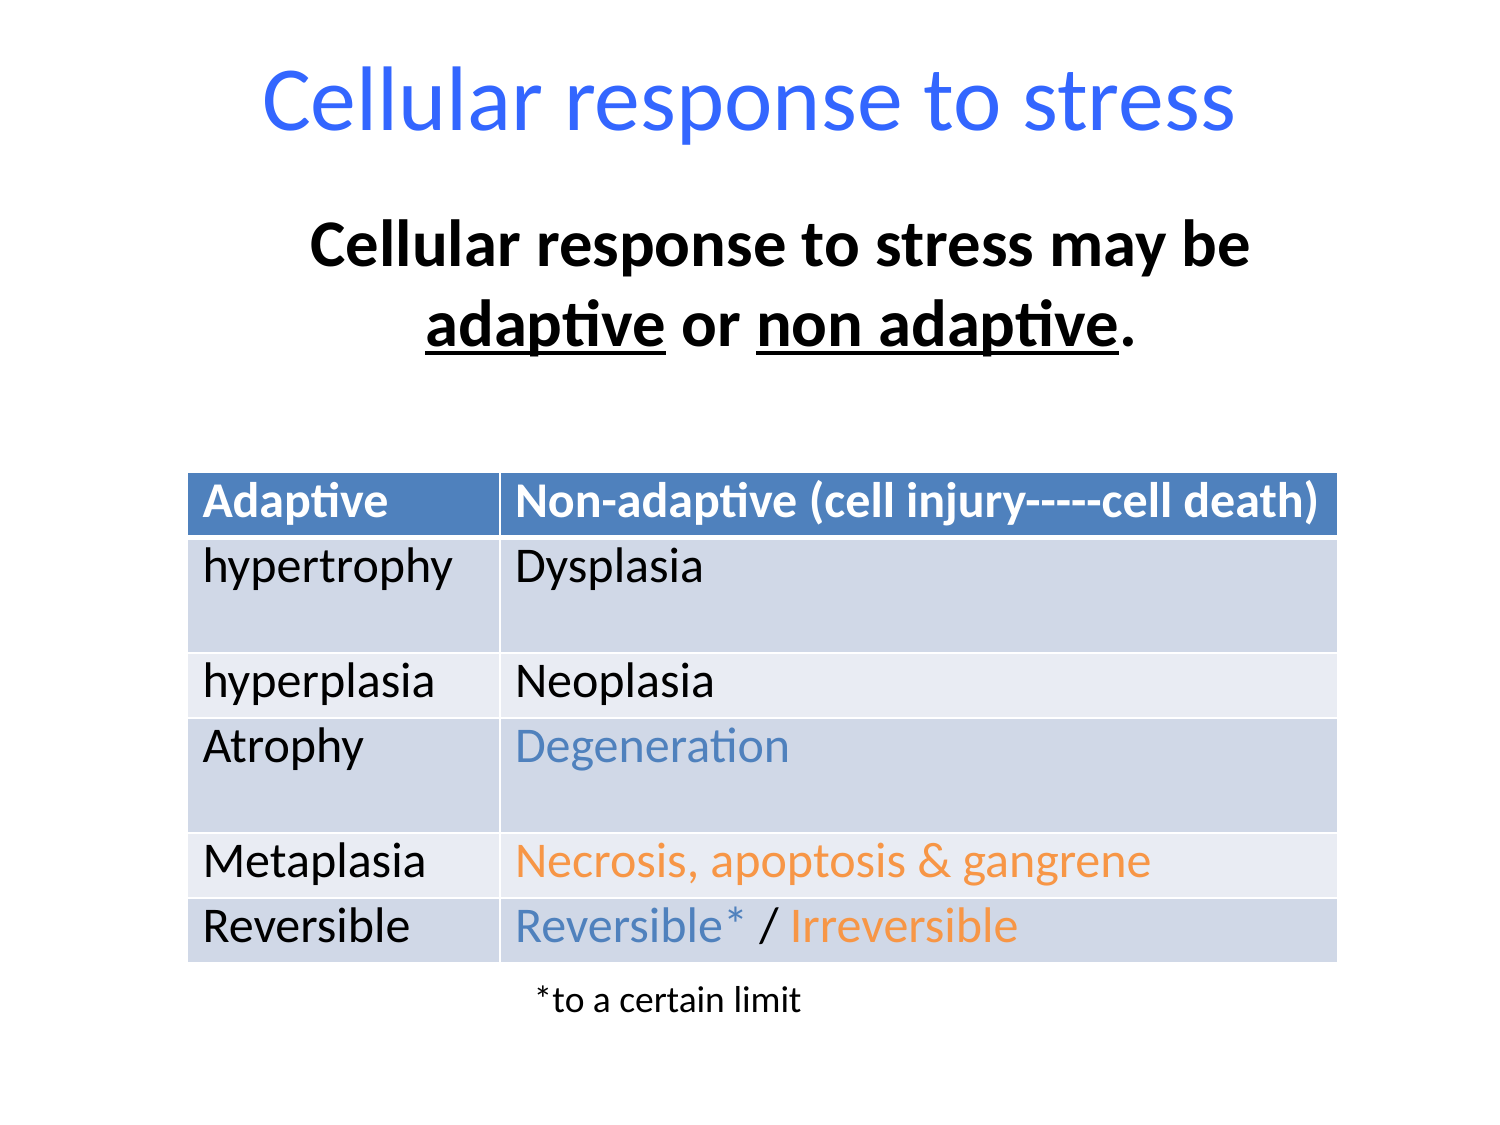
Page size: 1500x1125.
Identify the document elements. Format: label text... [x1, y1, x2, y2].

table_header Non-adaptive (cell injury-----cell death) [501, 473, 1337, 535]
table_cell Reversible* / Irreversible [501, 899, 1337, 962]
table_cell Metaplasia [188, 834, 499, 897]
table_header Adaptive [188, 473, 499, 535]
table_cell Necrosis, apoptosis & gangrene [501, 834, 1337, 897]
table_cell Neoplasia [501, 654, 1337, 717]
table_cell Reversible [188, 899, 499, 962]
table_cell Atrophy [188, 719, 499, 832]
table_cell Dysplasia [501, 540, 1337, 652]
table_cell hyperplasia [188, 654, 499, 717]
table_cell hypertrophy [188, 540, 499, 652]
table_cell Degeneration [501, 719, 1337, 832]
title Cellular response to stress [75, 0, 1425, 188]
text_box Cellular response to stress may be adaptive or non adaptive. [224, 192, 1338, 368]
text_box [0, 281, 1500, 1125]
text_box *to a certain limit [519, 967, 817, 1028]
